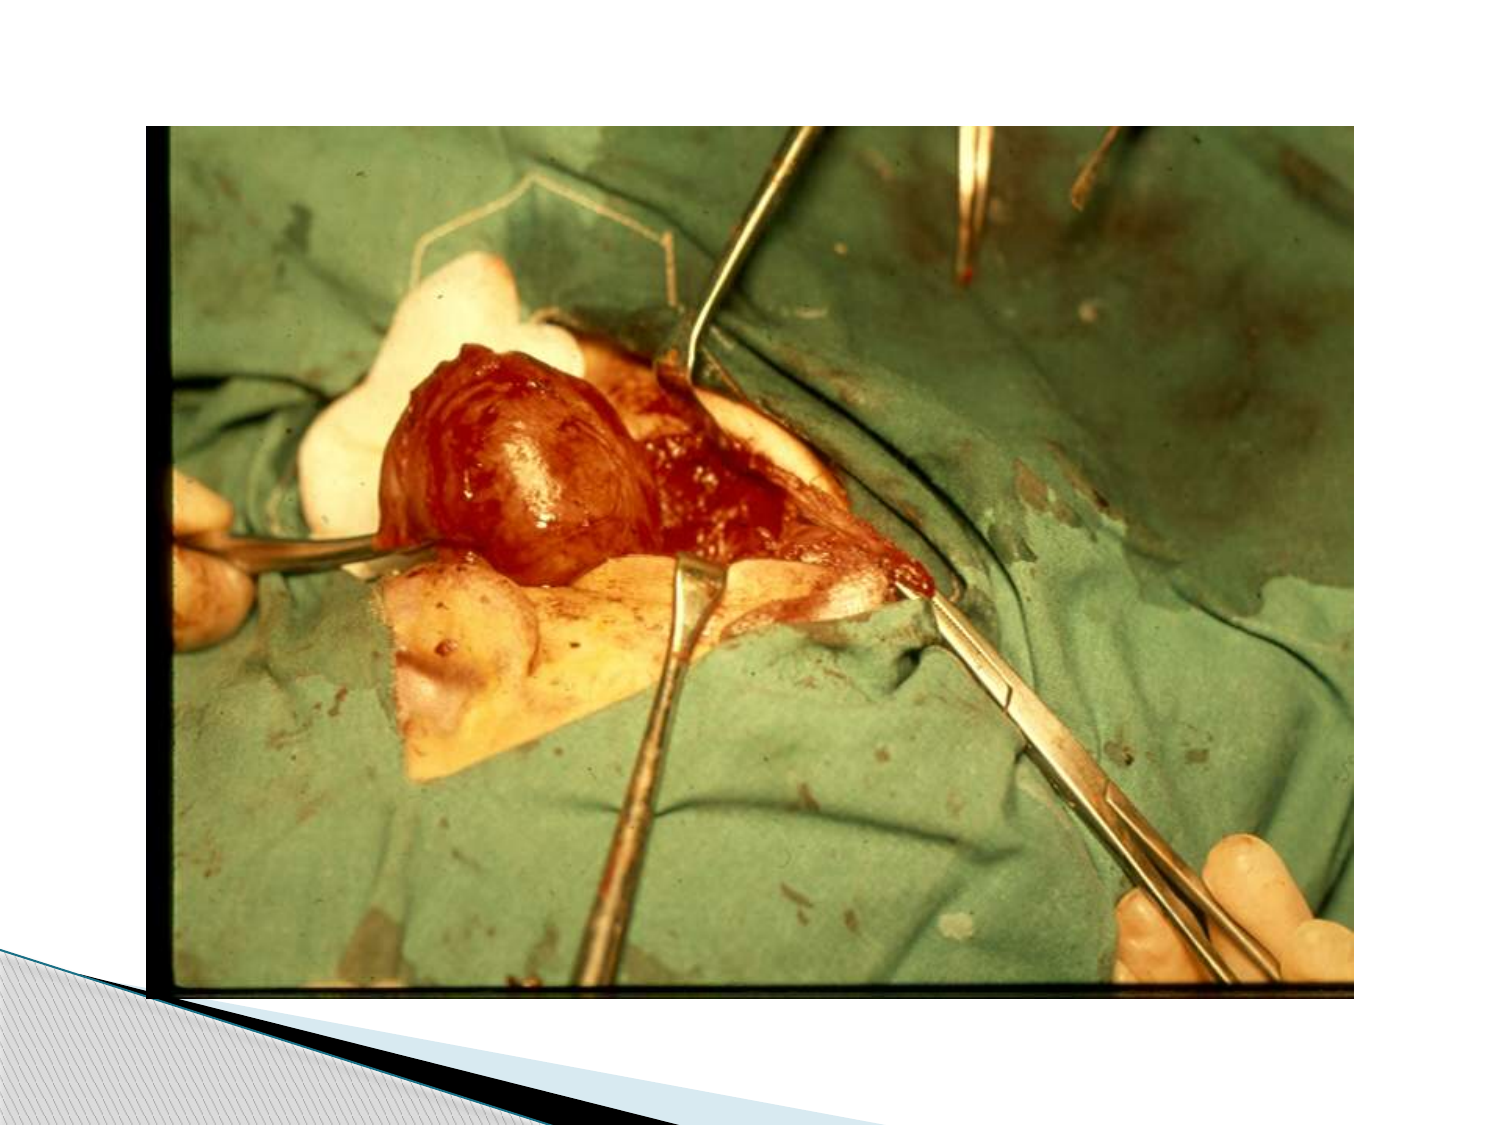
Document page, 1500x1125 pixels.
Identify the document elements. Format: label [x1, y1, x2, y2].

picture [146, 126, 1354, 999]
